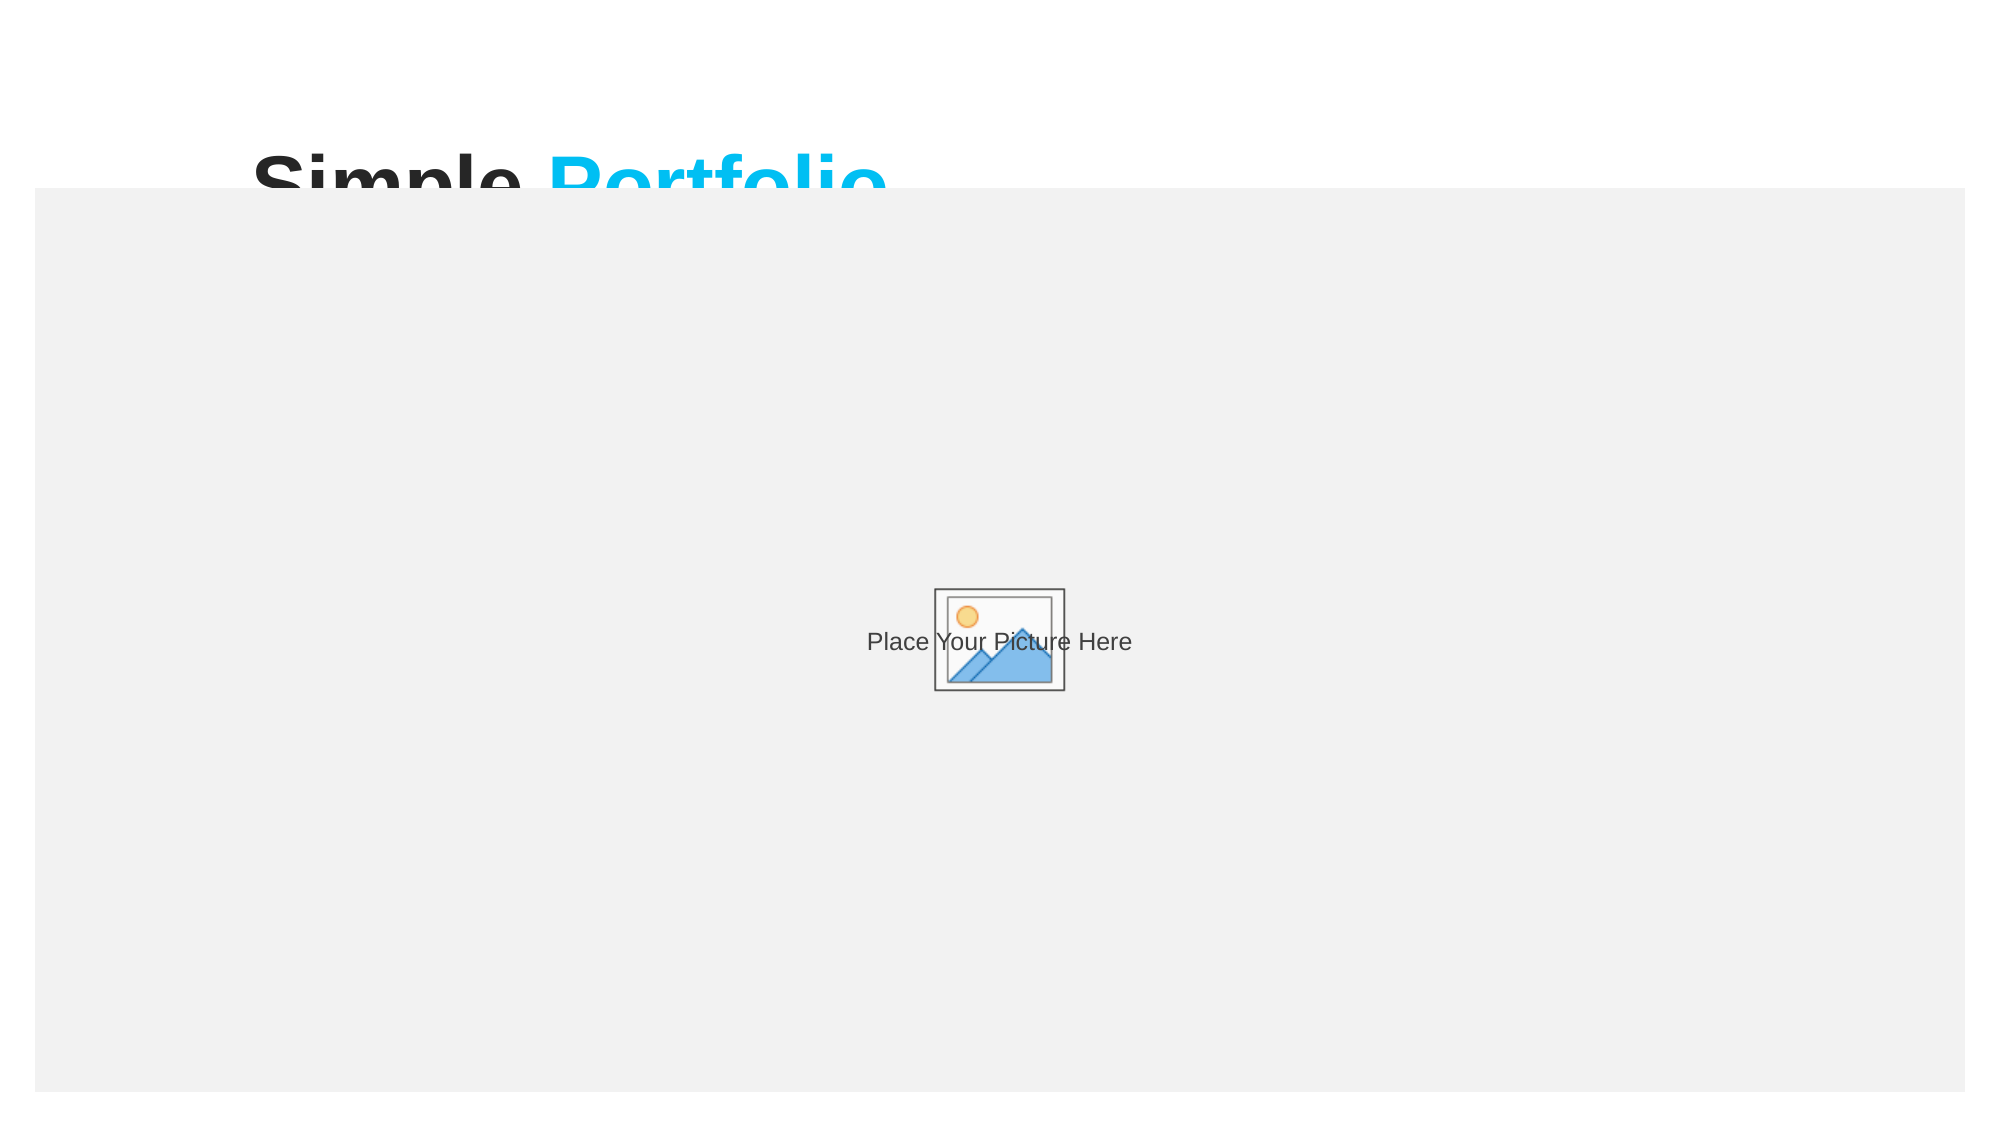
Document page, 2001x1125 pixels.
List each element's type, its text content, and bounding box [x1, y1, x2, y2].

text_box Simple Portfolio Presentation [184, 103, 905, 188]
picture [35, 188, 1965, 1093]
